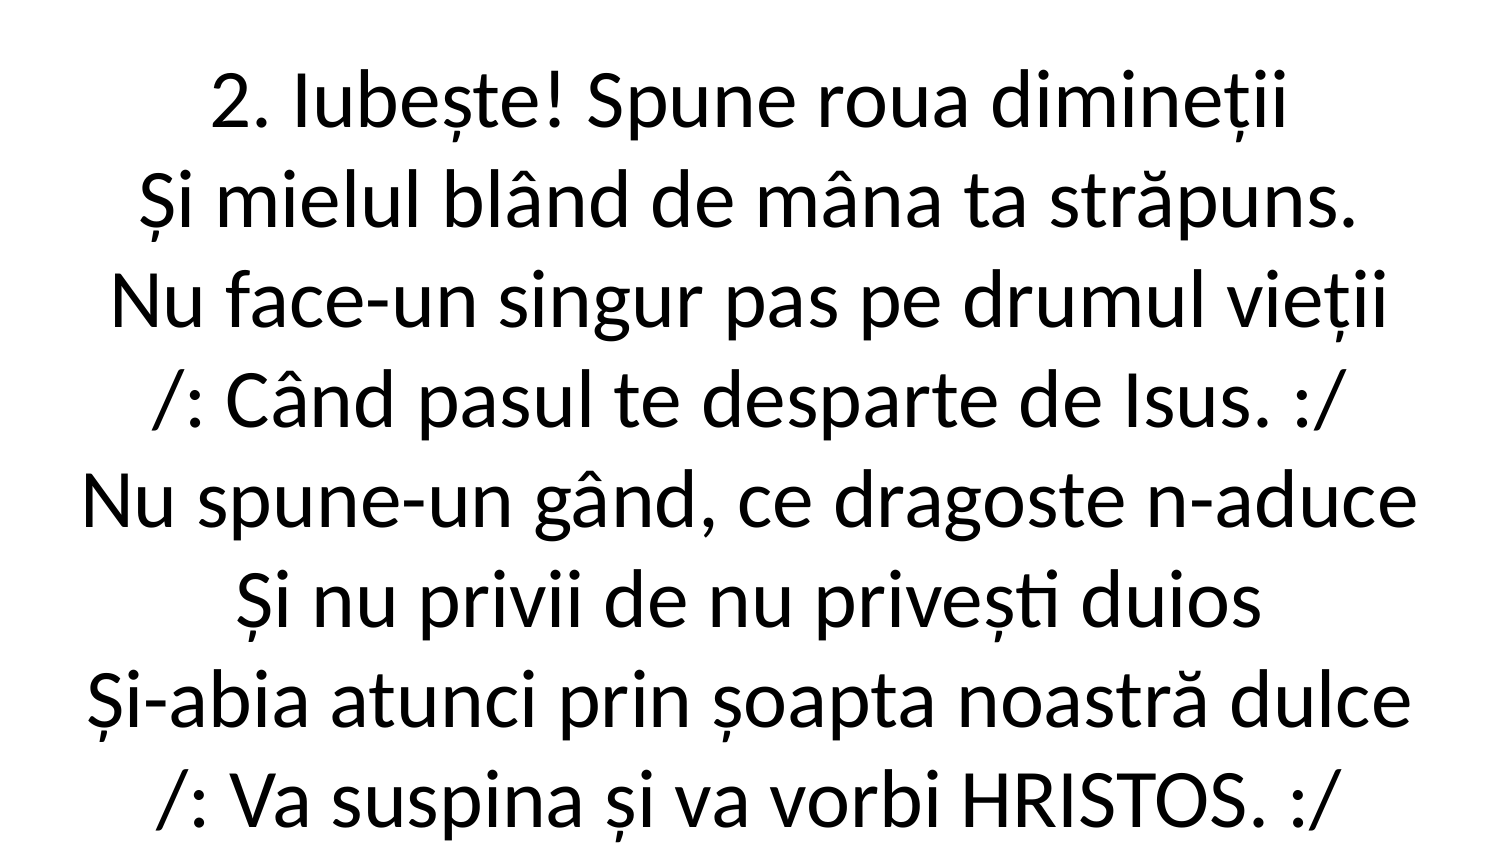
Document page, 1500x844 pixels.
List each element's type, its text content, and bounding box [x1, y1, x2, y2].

text_box 2. Iubește! Spune roua dimineții Și mielul blând de mâna ta străpuns. Nu face-un singur pas pe drumul vieții /: Când pasul te desparte de Isus. :/ Nu spune-un gând, ce dragoste n-aduce Și nu privii de nu privești duios Și-abia atunci prin șoapta noastră dulce /: Va suspina și va vorbi HRISTOS. :/ [65, 0, 1435, 844]
